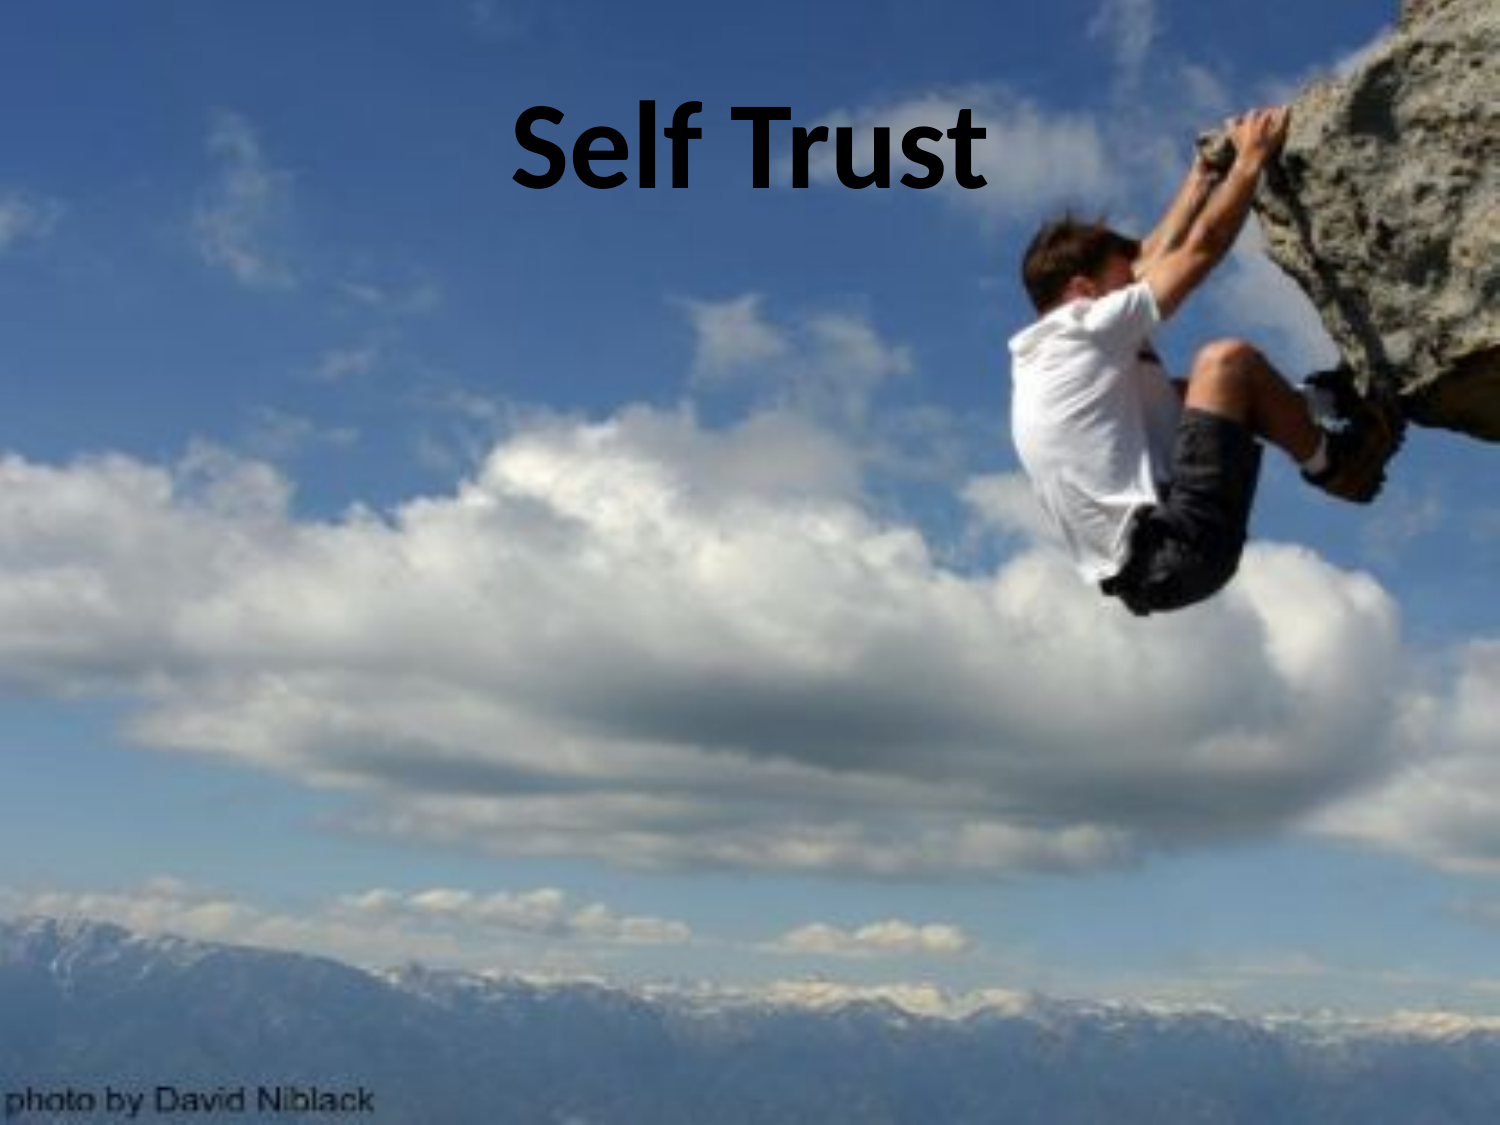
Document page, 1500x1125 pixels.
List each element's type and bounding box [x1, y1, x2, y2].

list [0, 0, 1500, 1125]
